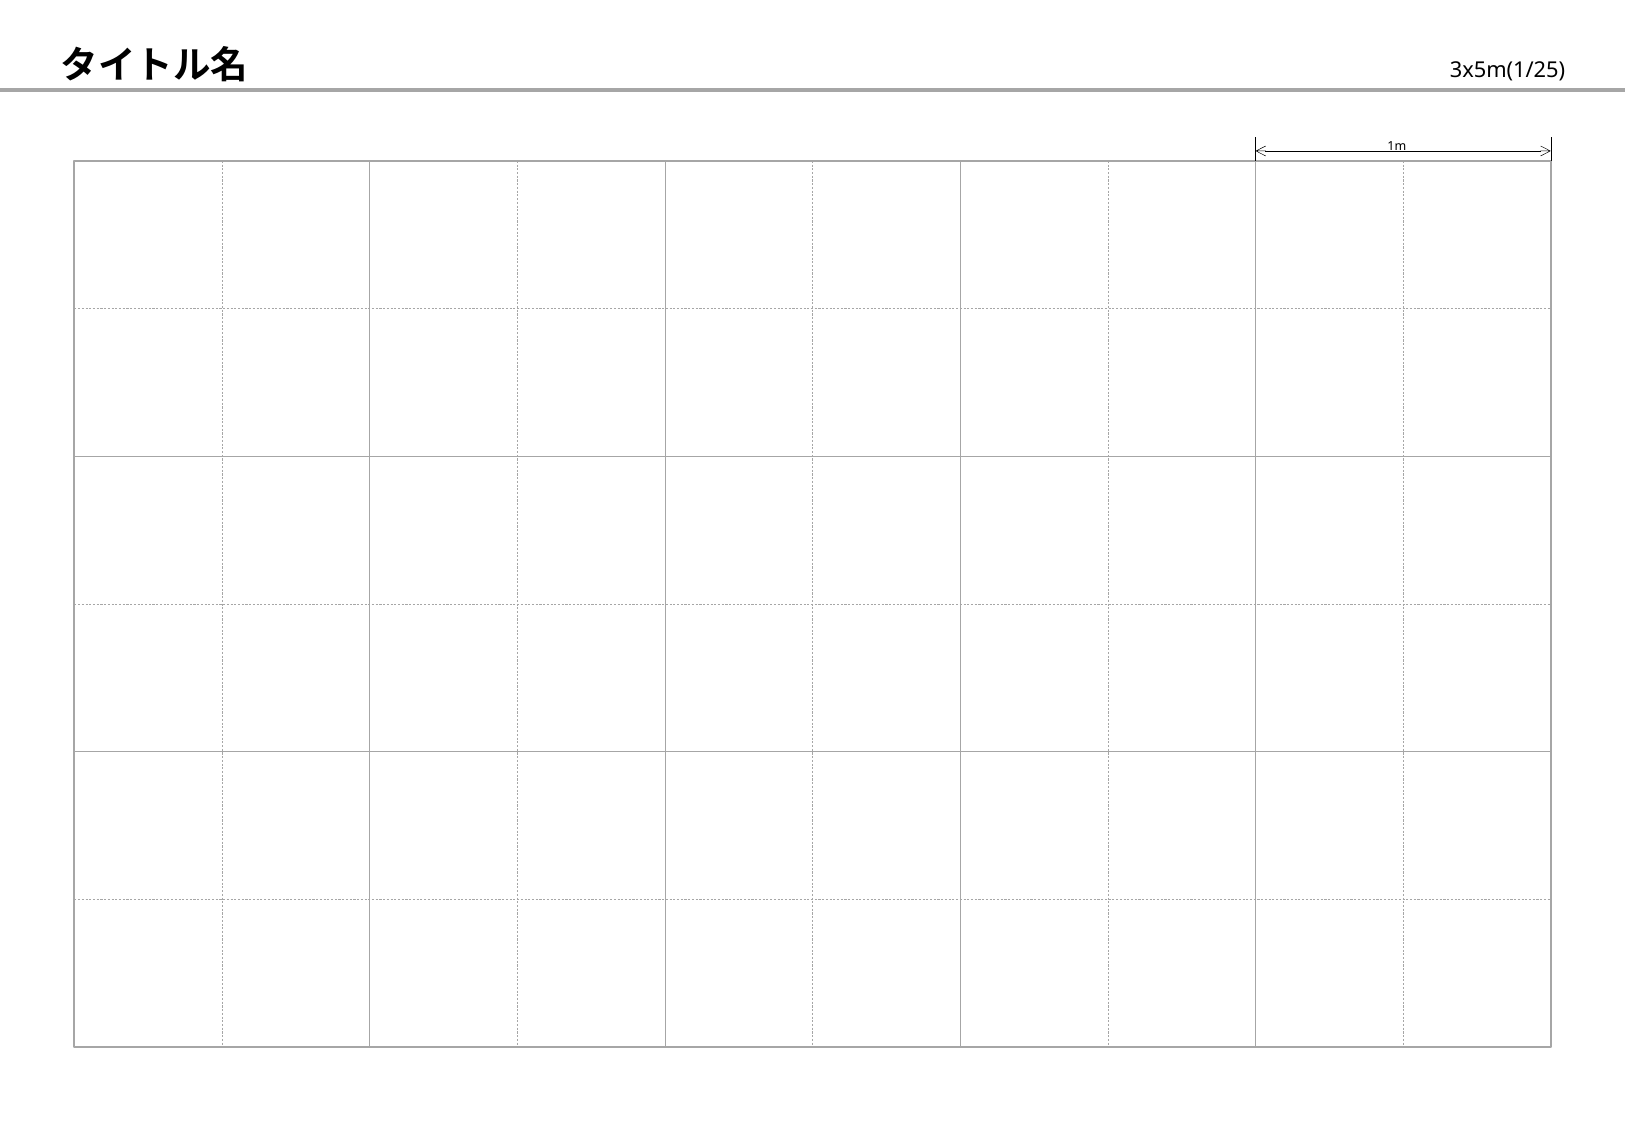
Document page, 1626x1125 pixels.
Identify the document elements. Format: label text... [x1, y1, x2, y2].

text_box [1255, 130, 1551, 162]
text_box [74, 160, 1552, 1047]
text_box 3x5m(1/25) [1434, 48, 1580, 88]
text_box タイトル名 [45, 33, 263, 88]
